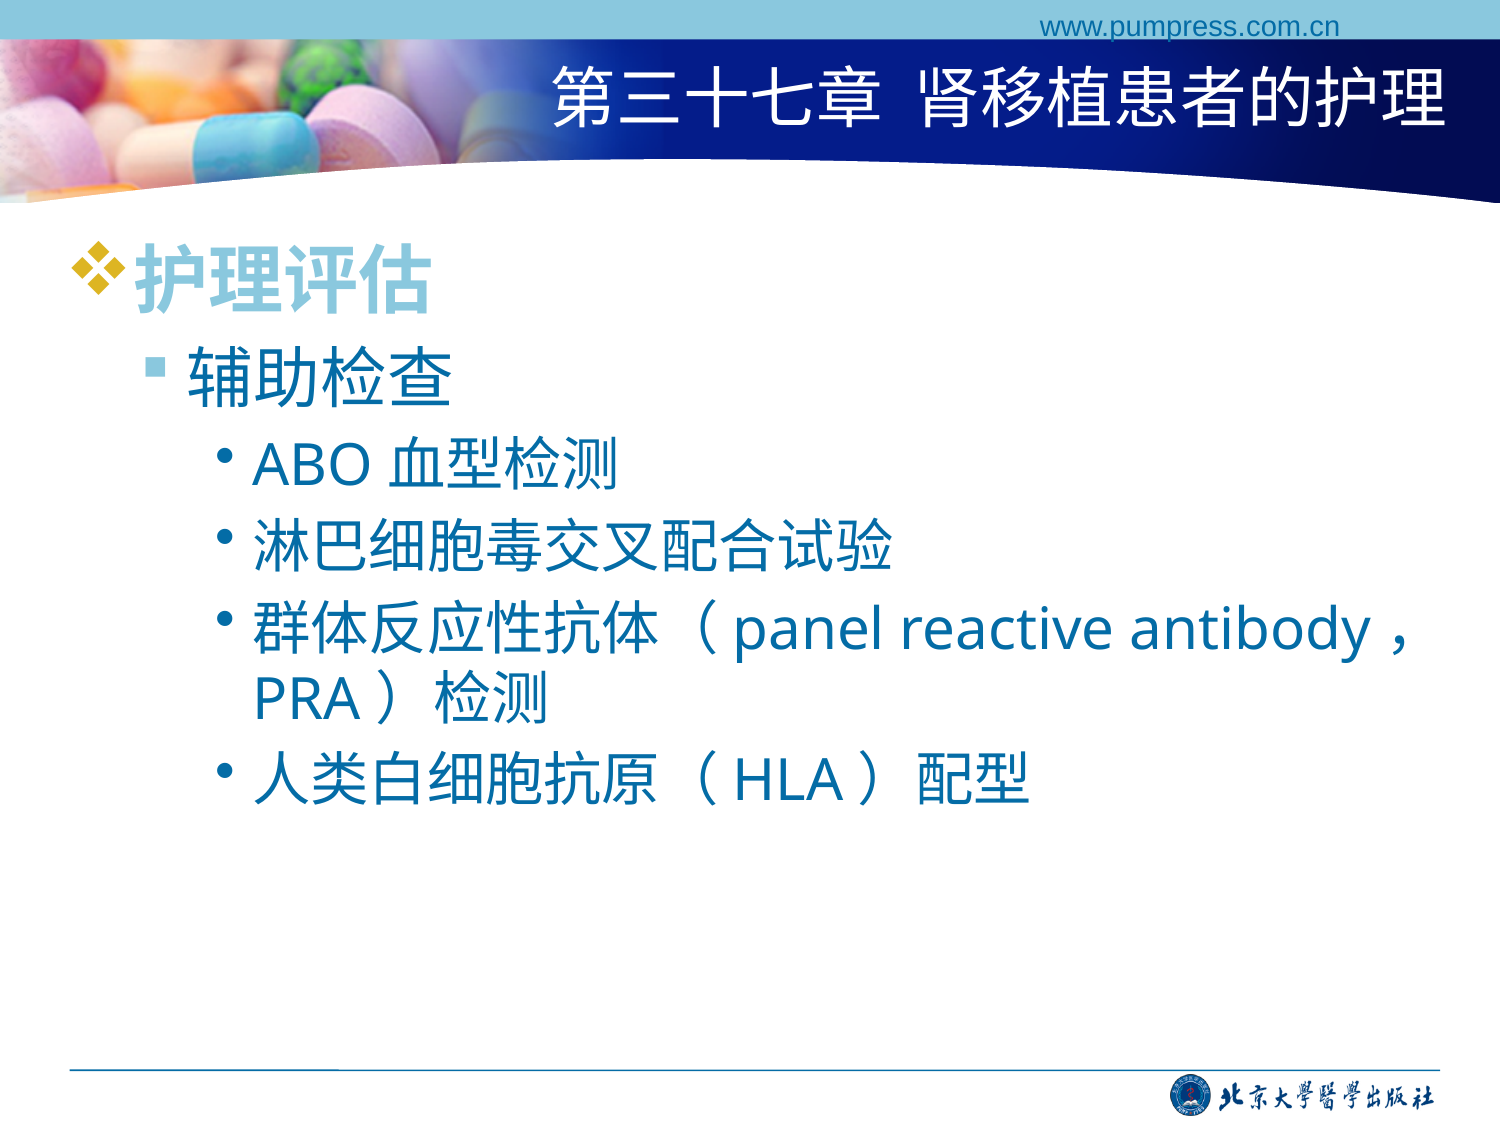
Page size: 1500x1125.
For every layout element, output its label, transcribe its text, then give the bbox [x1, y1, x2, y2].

slide_number www.pumpress.com.cn [1025, 0, 1463, 38]
list 护理评估 辅助检查 ABO血型检测 淋巴细胞毒交叉配合试验 群体反应性抗体（panel reactive antibody，PRA）检测 人类白细胞抗原（HLA）配型 [49, 224, 1463, 1026]
title 第三十七章 肾移植患者的护理 [137, 49, 1463, 143]
picture [1170, 1074, 1436, 1118]
picture [0, 40, 1500, 203]
